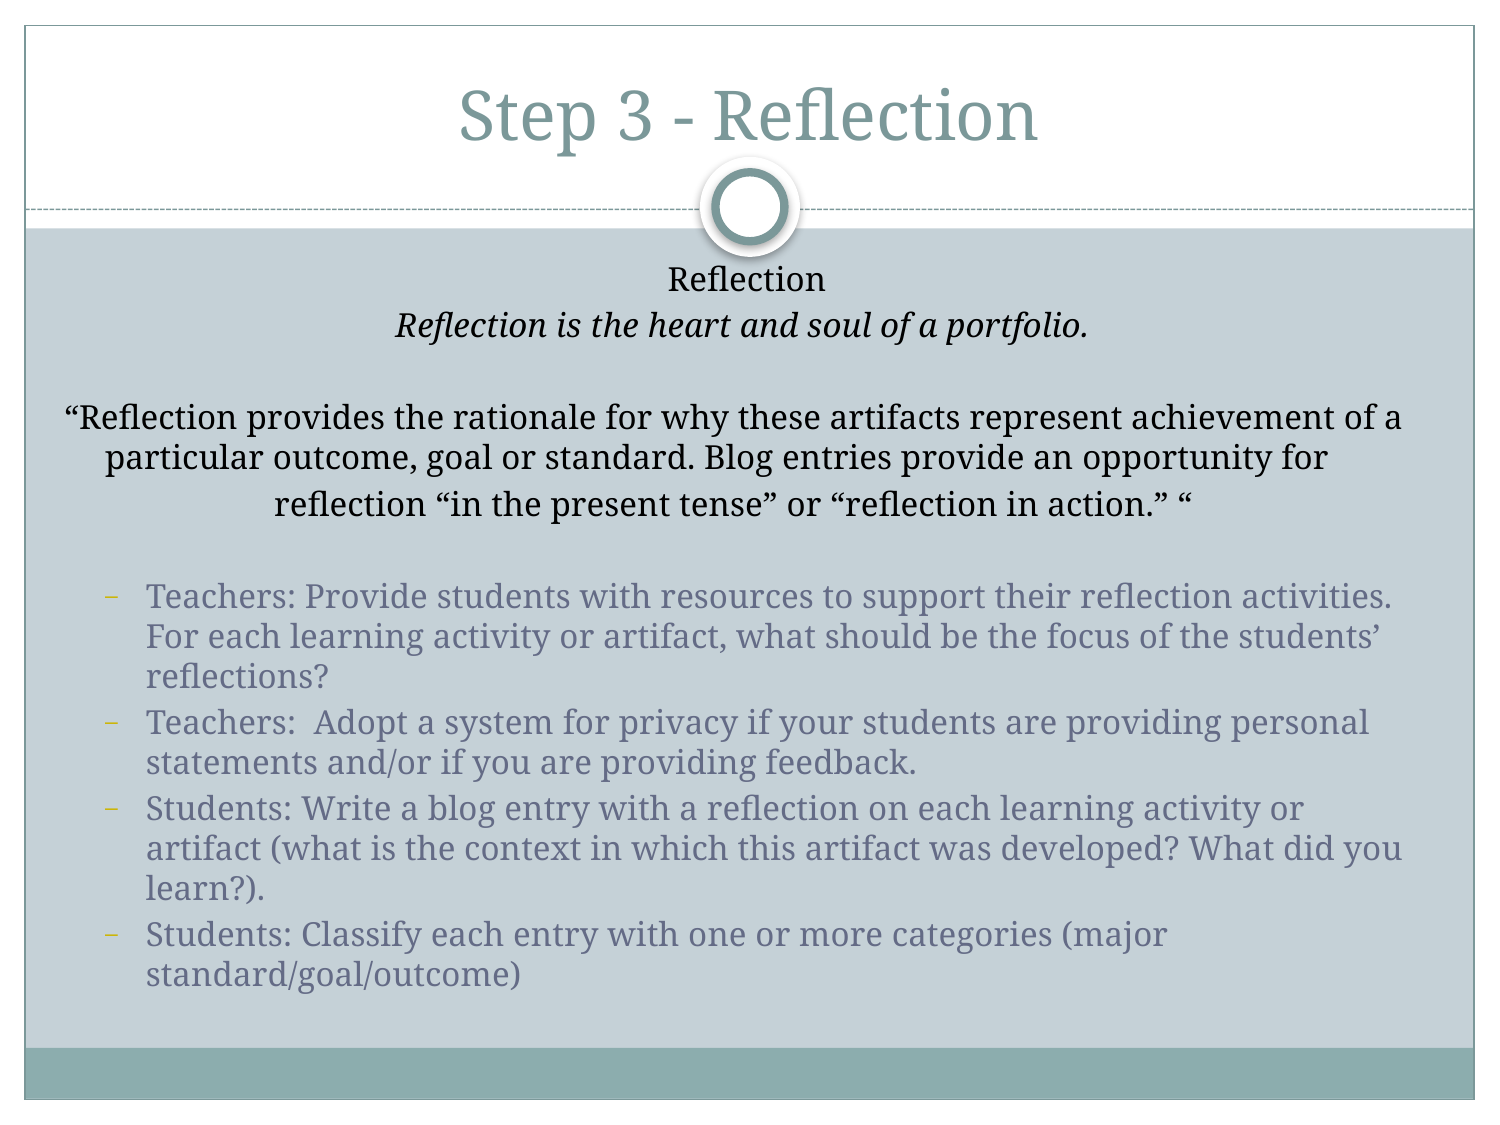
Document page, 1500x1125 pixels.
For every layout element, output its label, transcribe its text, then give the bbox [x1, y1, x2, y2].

title Step 3 - Reflection [49, 37, 1450, 162]
list Reflection Reflection is the heart and soul of a portfolio. “Reflection provides the rationale for why these artifacts represent achievement of a particular outcome, goal or standard. Blog entries provide an opportunity for reflection “in the present tense” or “reflection in action.” “ Teachers: Provide students with resources to support their reflection activities. For each learning activity or artifact, what should be the focus of the students’ reflections? Teachers: Adopt a system for privacy if your students are providing personal statements and/or if you are providing feedback. Students: Write a blog entry with a reflection on each learning activity or artifact (what is the context in which this artifact was developed? What did you learn?). Students: Classify each entry with one or more categories (major standard/goal/outcome) [49, 250, 1445, 1001]
